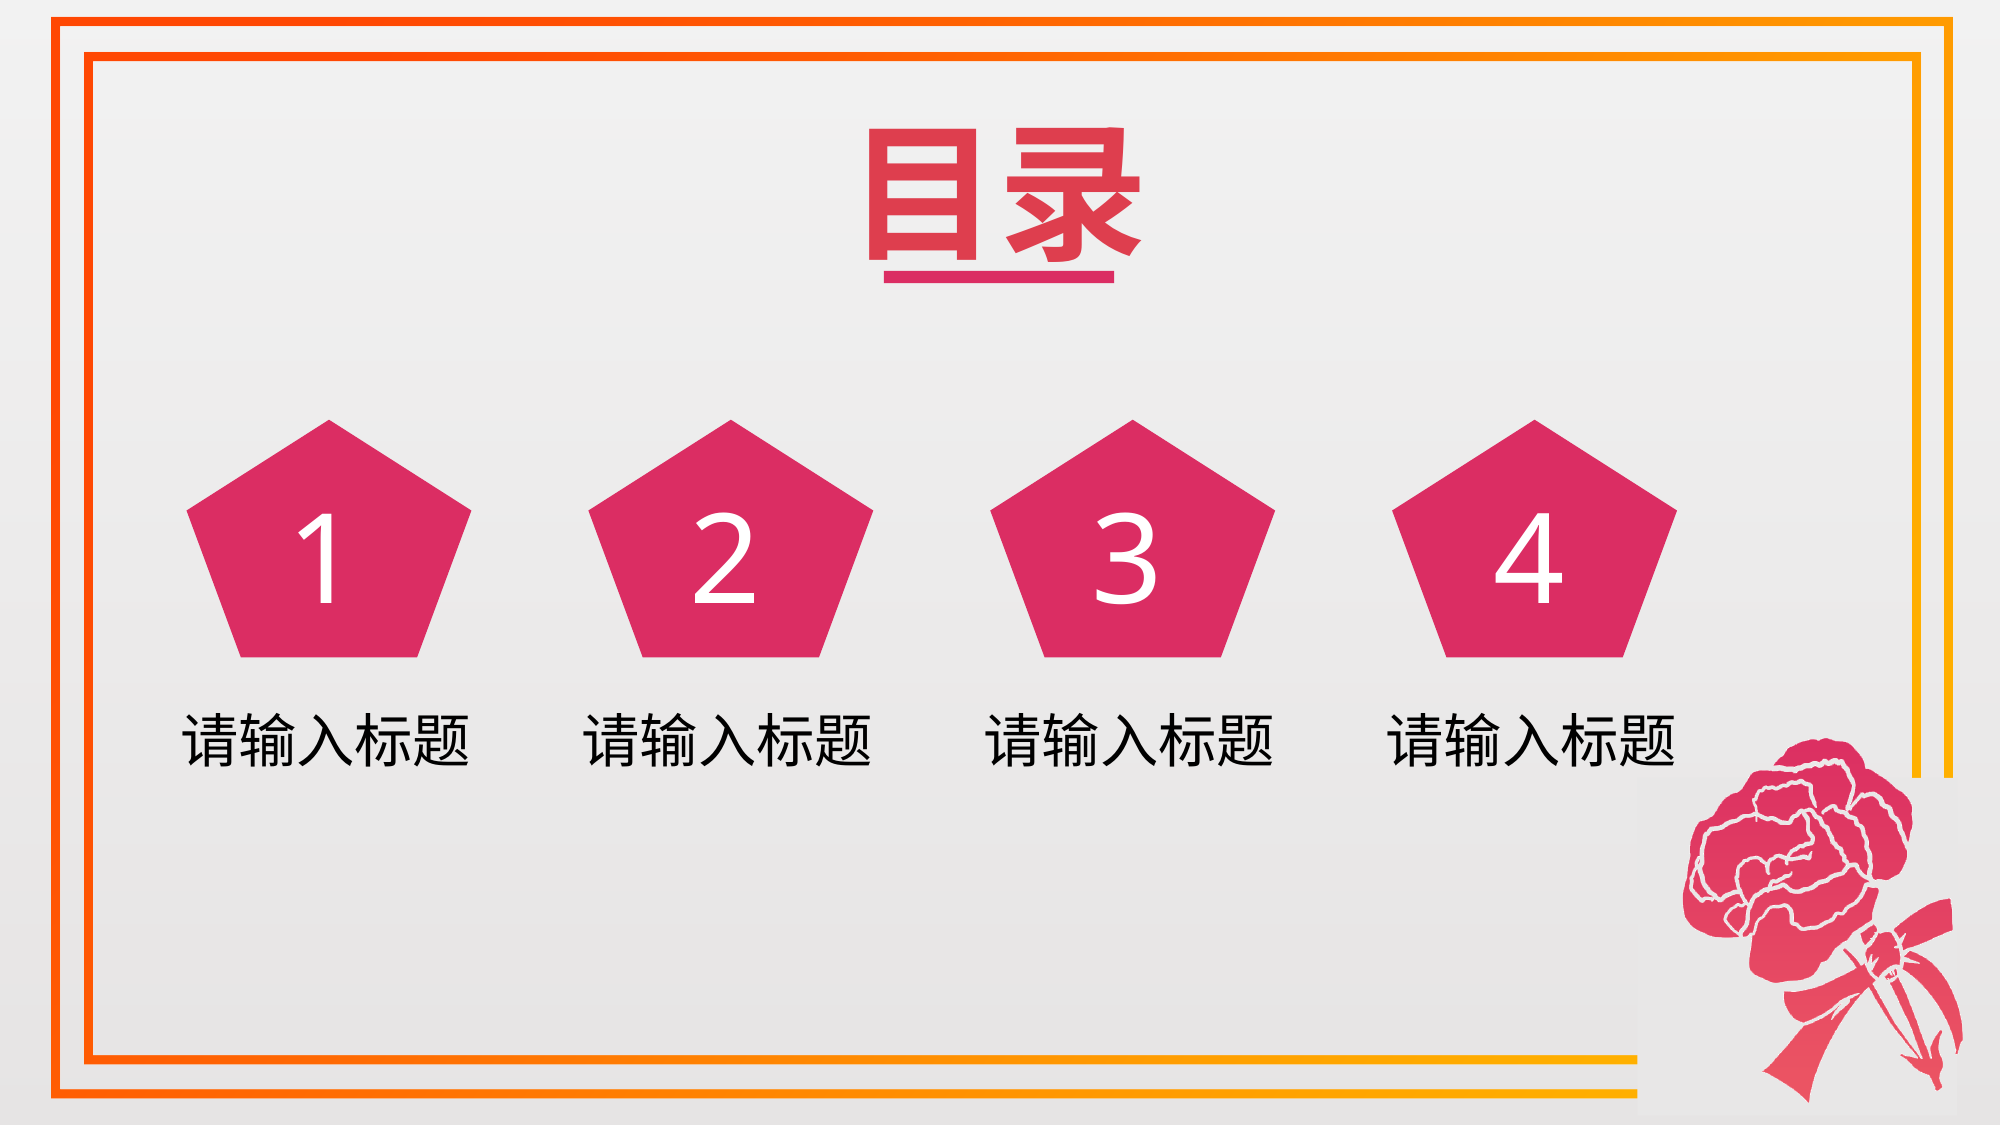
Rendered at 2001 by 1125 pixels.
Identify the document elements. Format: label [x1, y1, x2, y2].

text_box [1370, 419, 1803, 783]
text_box [968, 419, 1370, 783]
picture [14, 0, 2000, 1125]
text_box [165, 419, 567, 783]
text_box [567, 419, 968, 783]
